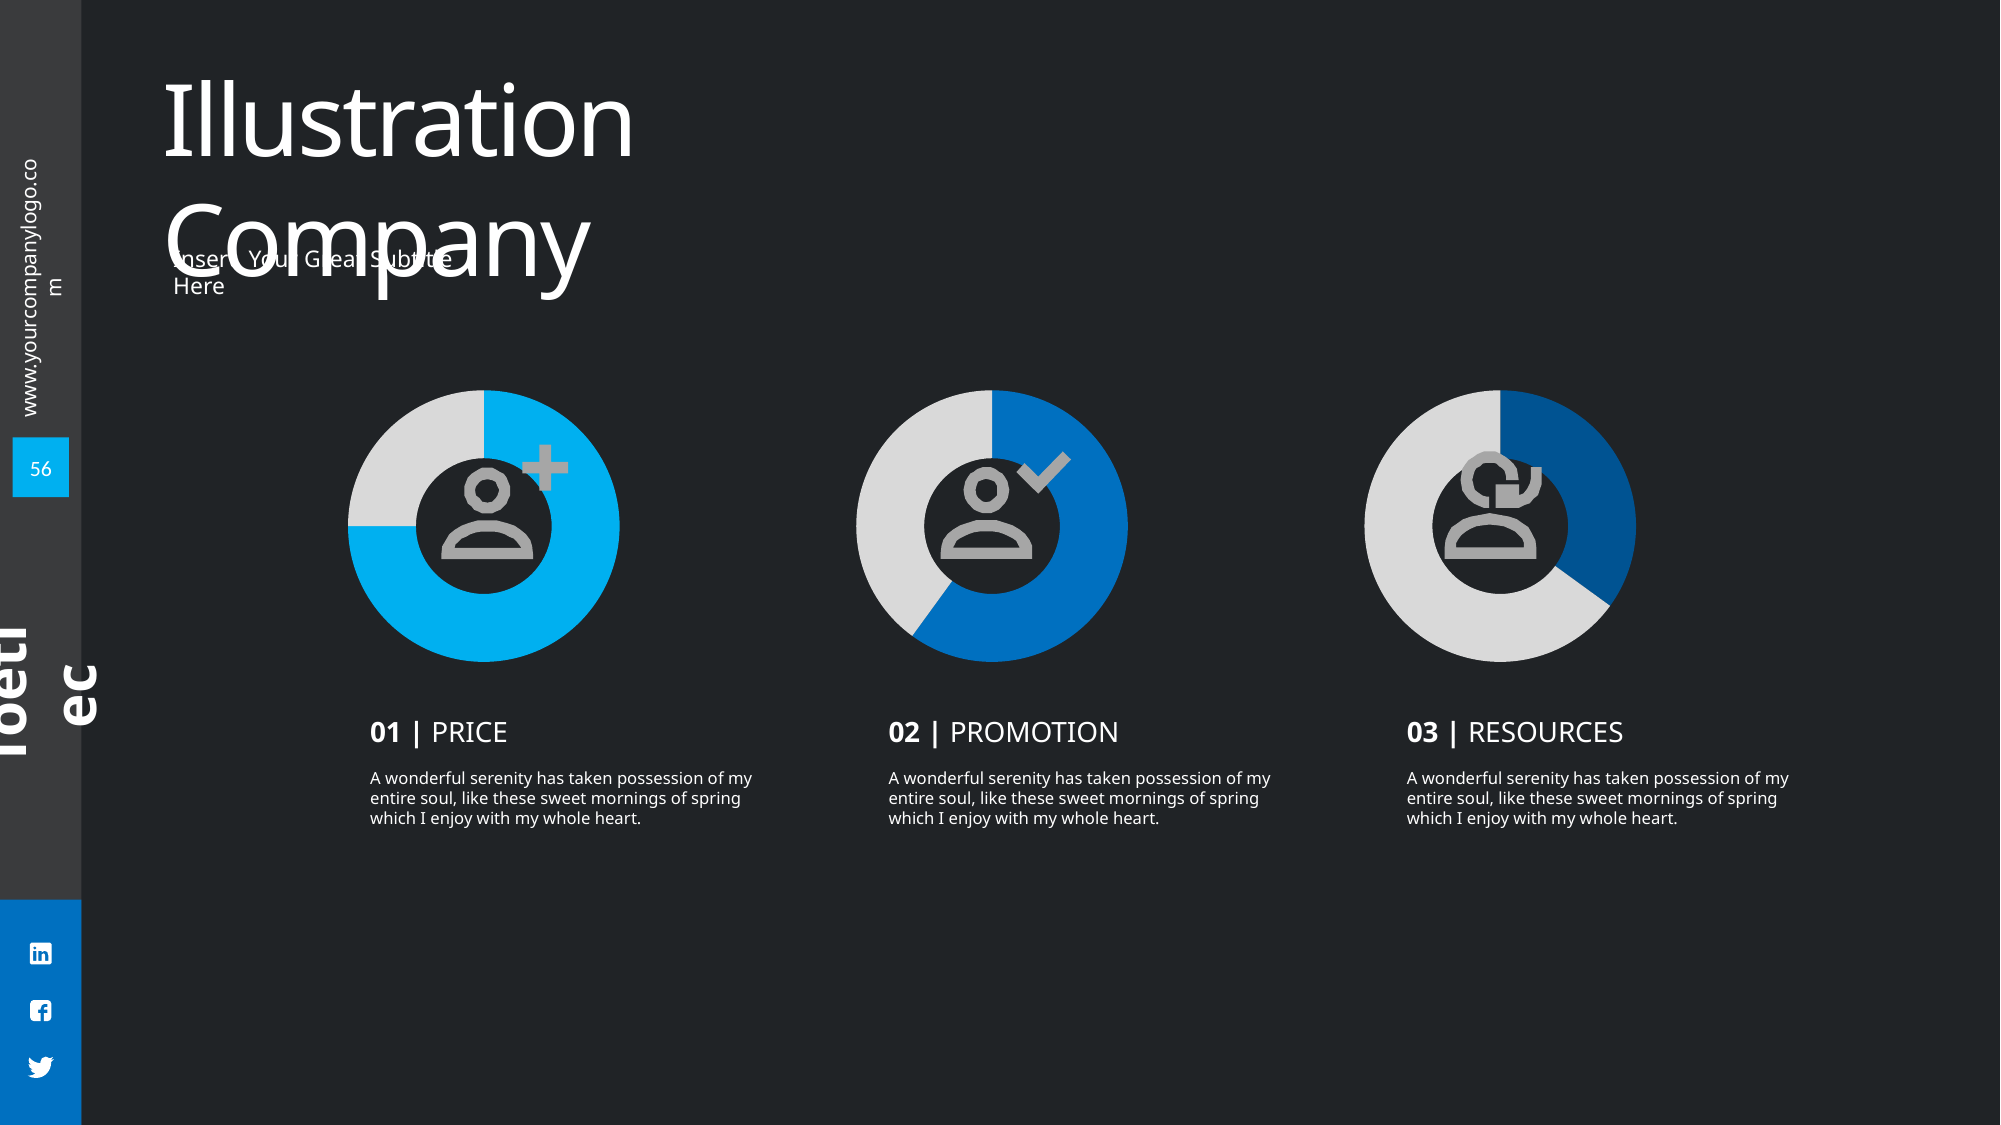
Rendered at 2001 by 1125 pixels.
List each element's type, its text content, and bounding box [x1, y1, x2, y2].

text_box 02 | PROMOTION A wonderful serenity has taken possession of my entire soul, like these sweet mornings of spring which I enjoy with my whole heart. [873, 707, 1288, 836]
text_box 01 | PRICE A wonderful serenity has taken possession of my entire soul, like these sweet mornings of spring which I enjoy with my whole heart. [355, 707, 770, 836]
slide_number 56 [12, 437, 69, 498]
text_box Insert Your Great Subtitle Here [158, 237, 512, 307]
chart [1288, 384, 1713, 668]
chart [271, 384, 697, 668]
chart [779, 384, 1205, 668]
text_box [441, 444, 569, 560]
text_box 03 | RESOURCES A wonderful serenity has taken possession of my entire soul, like these sweet mornings of spring which I enjoy with my whole heart. [1392, 707, 1807, 836]
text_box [940, 451, 1071, 559]
text_box Illustration Company [147, 116, 677, 236]
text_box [1444, 451, 1542, 559]
